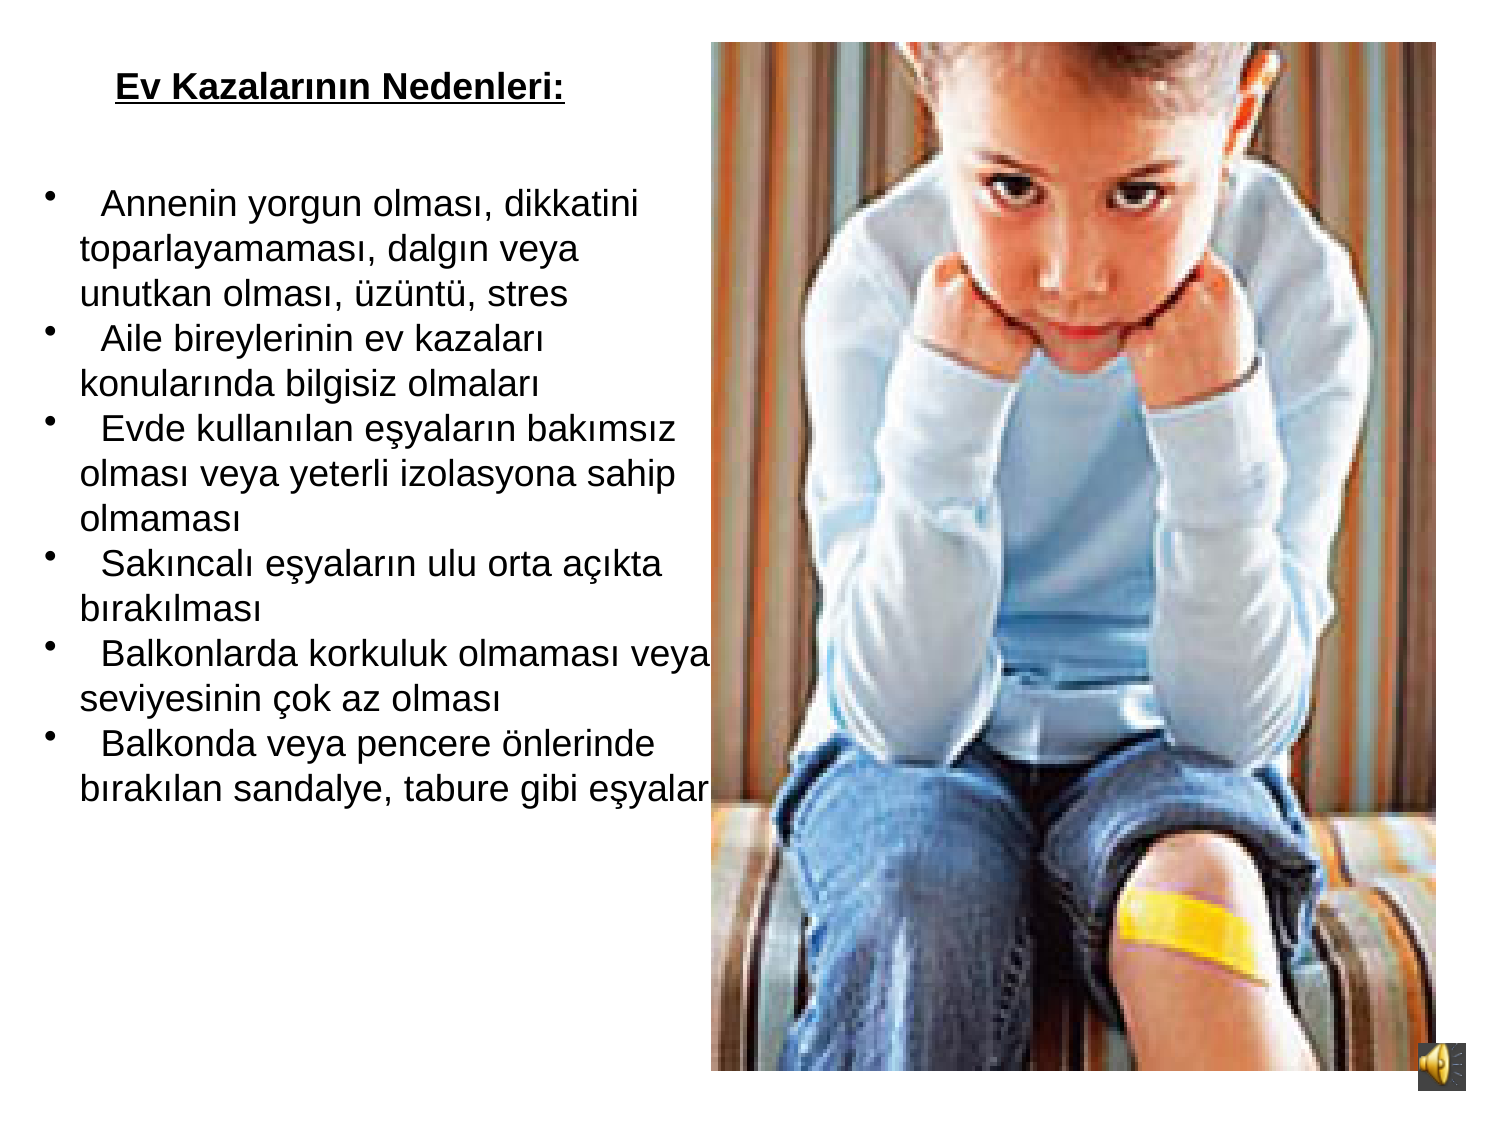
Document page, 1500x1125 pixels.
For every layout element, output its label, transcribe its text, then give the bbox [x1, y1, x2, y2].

picture [711, 42, 1468, 1093]
text_box Ev Kazalarının Nedenleri: [100, 54, 581, 115]
text_box Annenin yorgun olması, dikkatini toparlayamaması, dalgın veya unutkan olması, üzüntü, stres Aile bireylerinin ev kazaları konularında bilgisiz olmaları Evde kullanılan eşyaların bakımsız olması veya yeterli izolasyona sahip olmaması Sakıncalı eşyaların ulu orta açıkta bırakılması Balkonlarda korkuluk olmaması veya seviyesinin çok az olması Balkonda veya pencere önlerinde bırakılan sandalye, tabure gibi eşyalar [29, 126, 706, 861]
